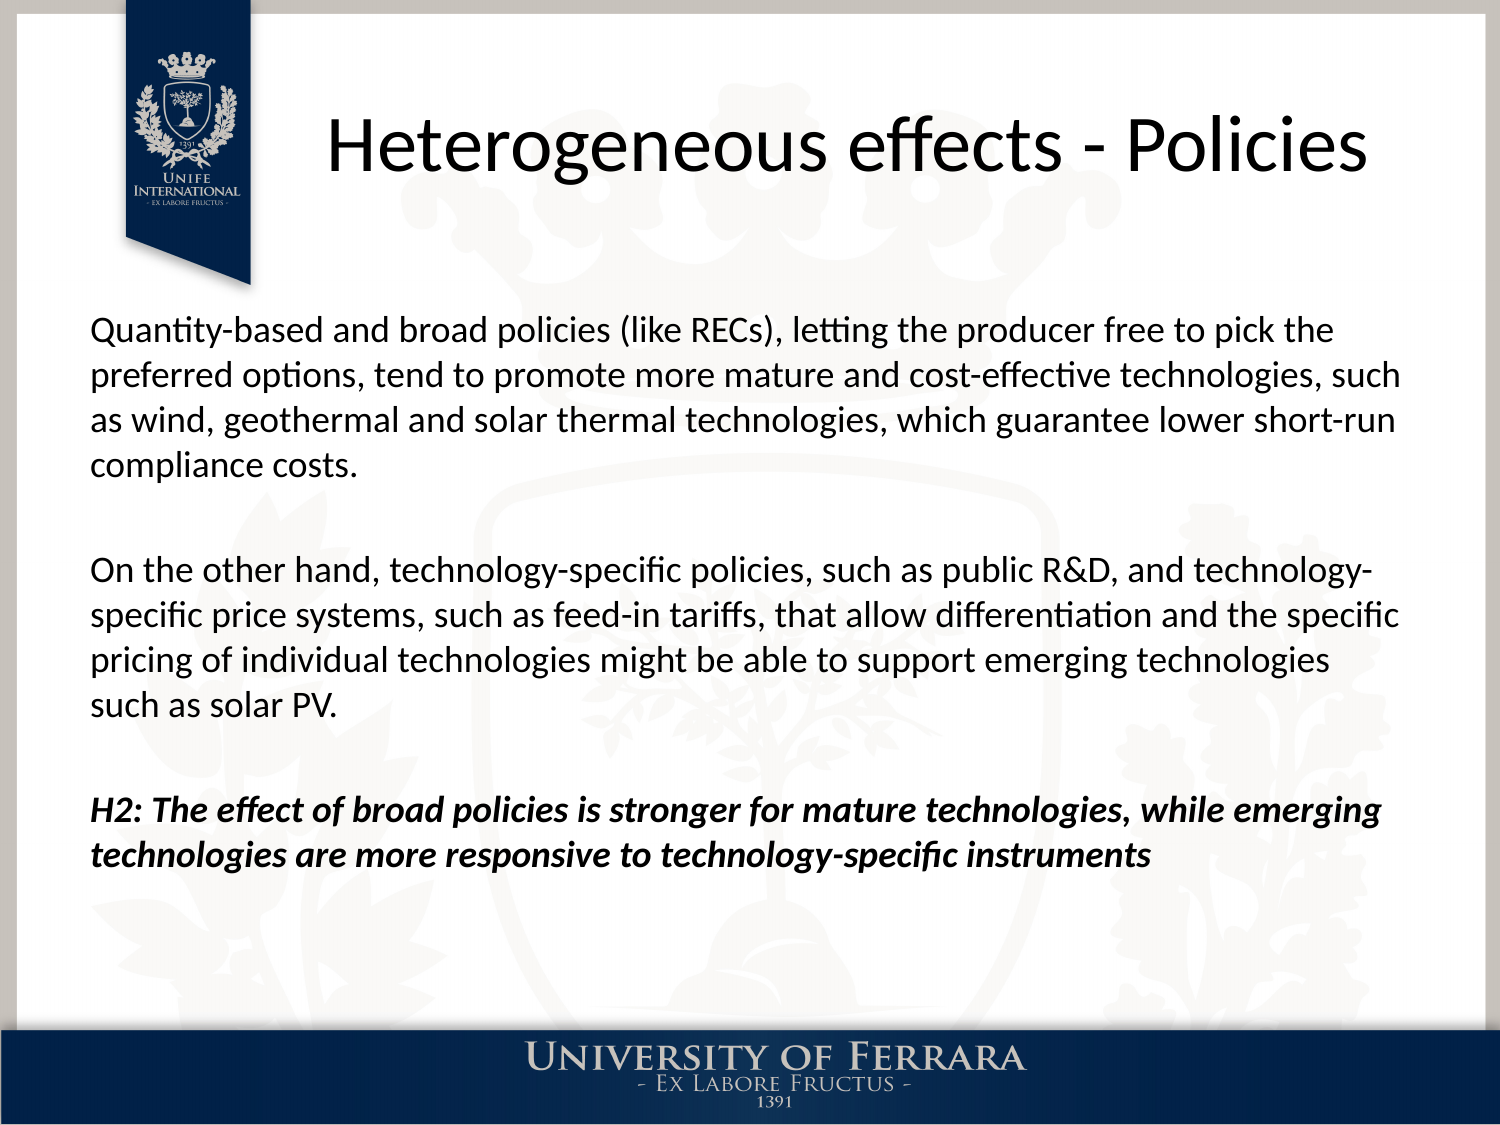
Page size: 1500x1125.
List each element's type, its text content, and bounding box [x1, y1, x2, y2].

title Heterogeneous effects - Policies [272, 45, 1425, 233]
picture [0, 0, 1500, 1125]
list Quantity-based and broad policies (like RECs), letting the producer free to pick the preferred options, tend to promote more mature and cost-effective technologies, such as wind, geothermal and solar thermal technologies, which guarantee lower short-run compliance costs. On the other hand, technology-specific policies, such as public R&D, and technology-specific price systems, such as feed-in tariffs, that allow differentiation and the specific pricing of individual technologies might be able to support emerging technologies such as solar PV. H2: The effect of broad policies is stronger for mature technologies, while emerging technologies are more responsive to technology-specific instruments [75, 297, 1425, 1017]
